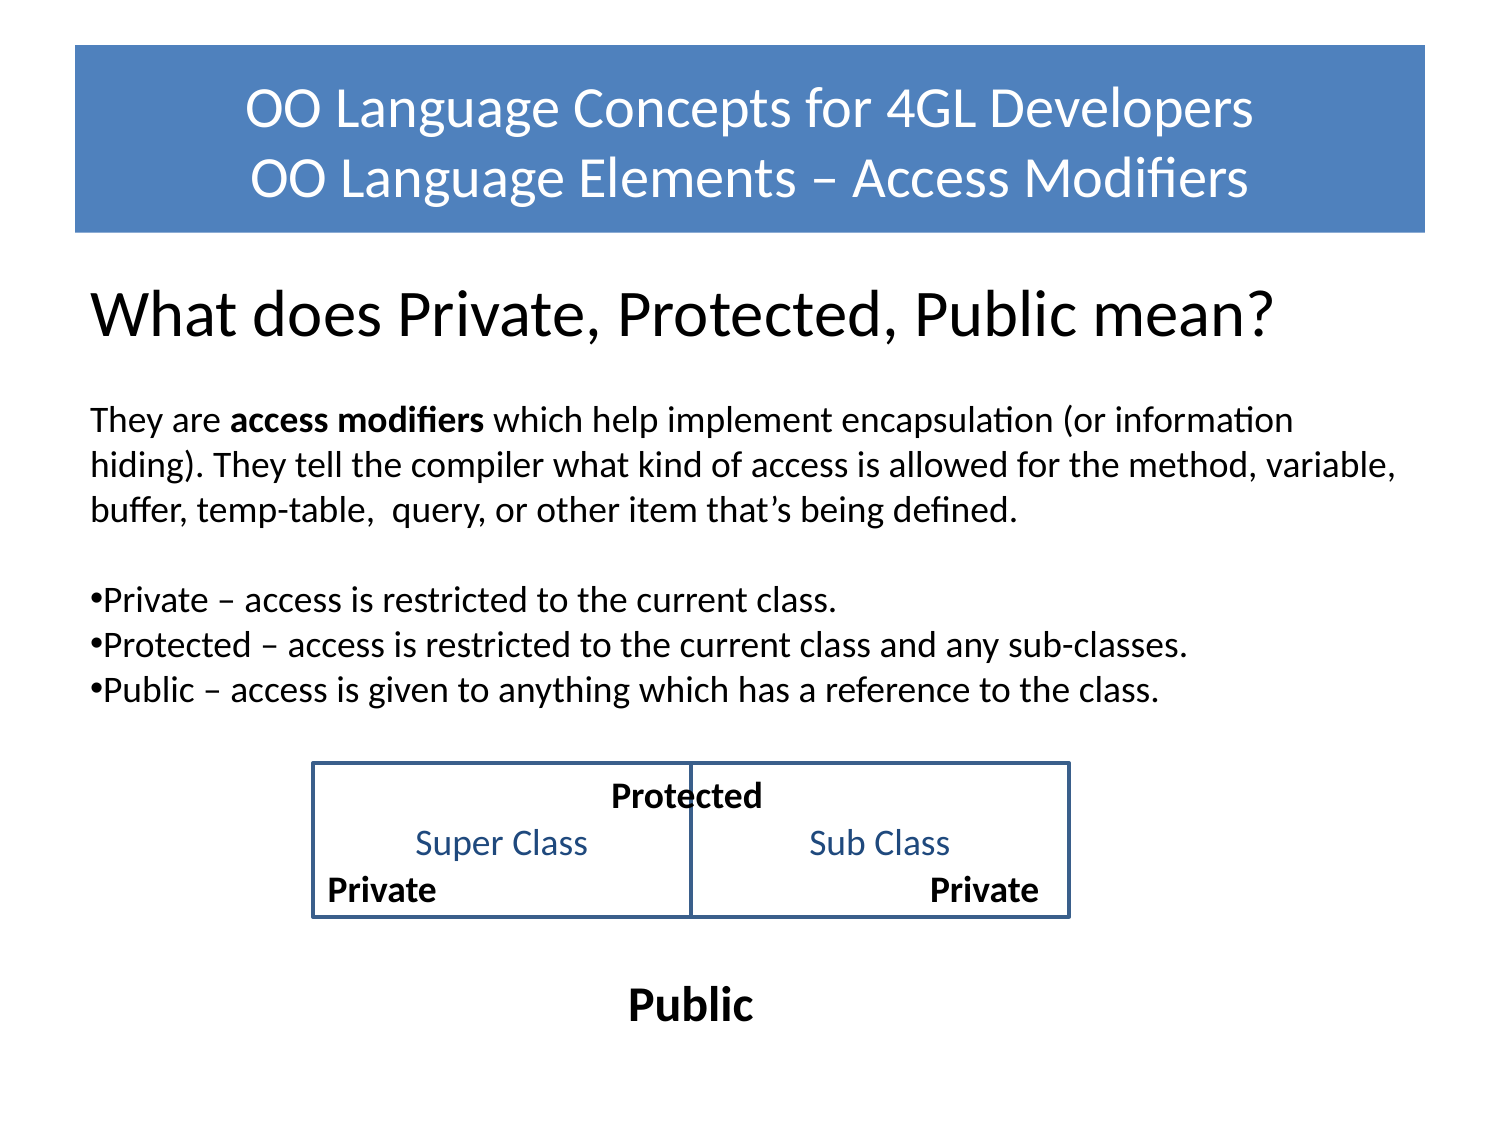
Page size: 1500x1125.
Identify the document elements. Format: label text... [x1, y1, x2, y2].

text_box Private [312, 857, 455, 918]
text_box Public [513, 964, 869, 1039]
text_box Sub Class [689, 761, 1071, 919]
text_box Private [915, 857, 1069, 918]
text_box Protected [596, 763, 786, 823]
list What does Private, Protected, Public mean? They are access modifiers which help implement encapsulation (or information hiding). They tell the compiler what kind of access is allowed for the method, variable, buffer, temp-table, query, or other item that’s being defined. Private – access is restricted to the current class. Protected – access is restricted to the current class and any sub-classes. Public – access is given to anything which has a reference to the class. [75, 262, 1425, 1005]
text_box Super Class [311, 761, 689, 919]
title OO Language Concepts for 4GL Developers OO Language Elements – Access Modifiers [75, 45, 1425, 233]
